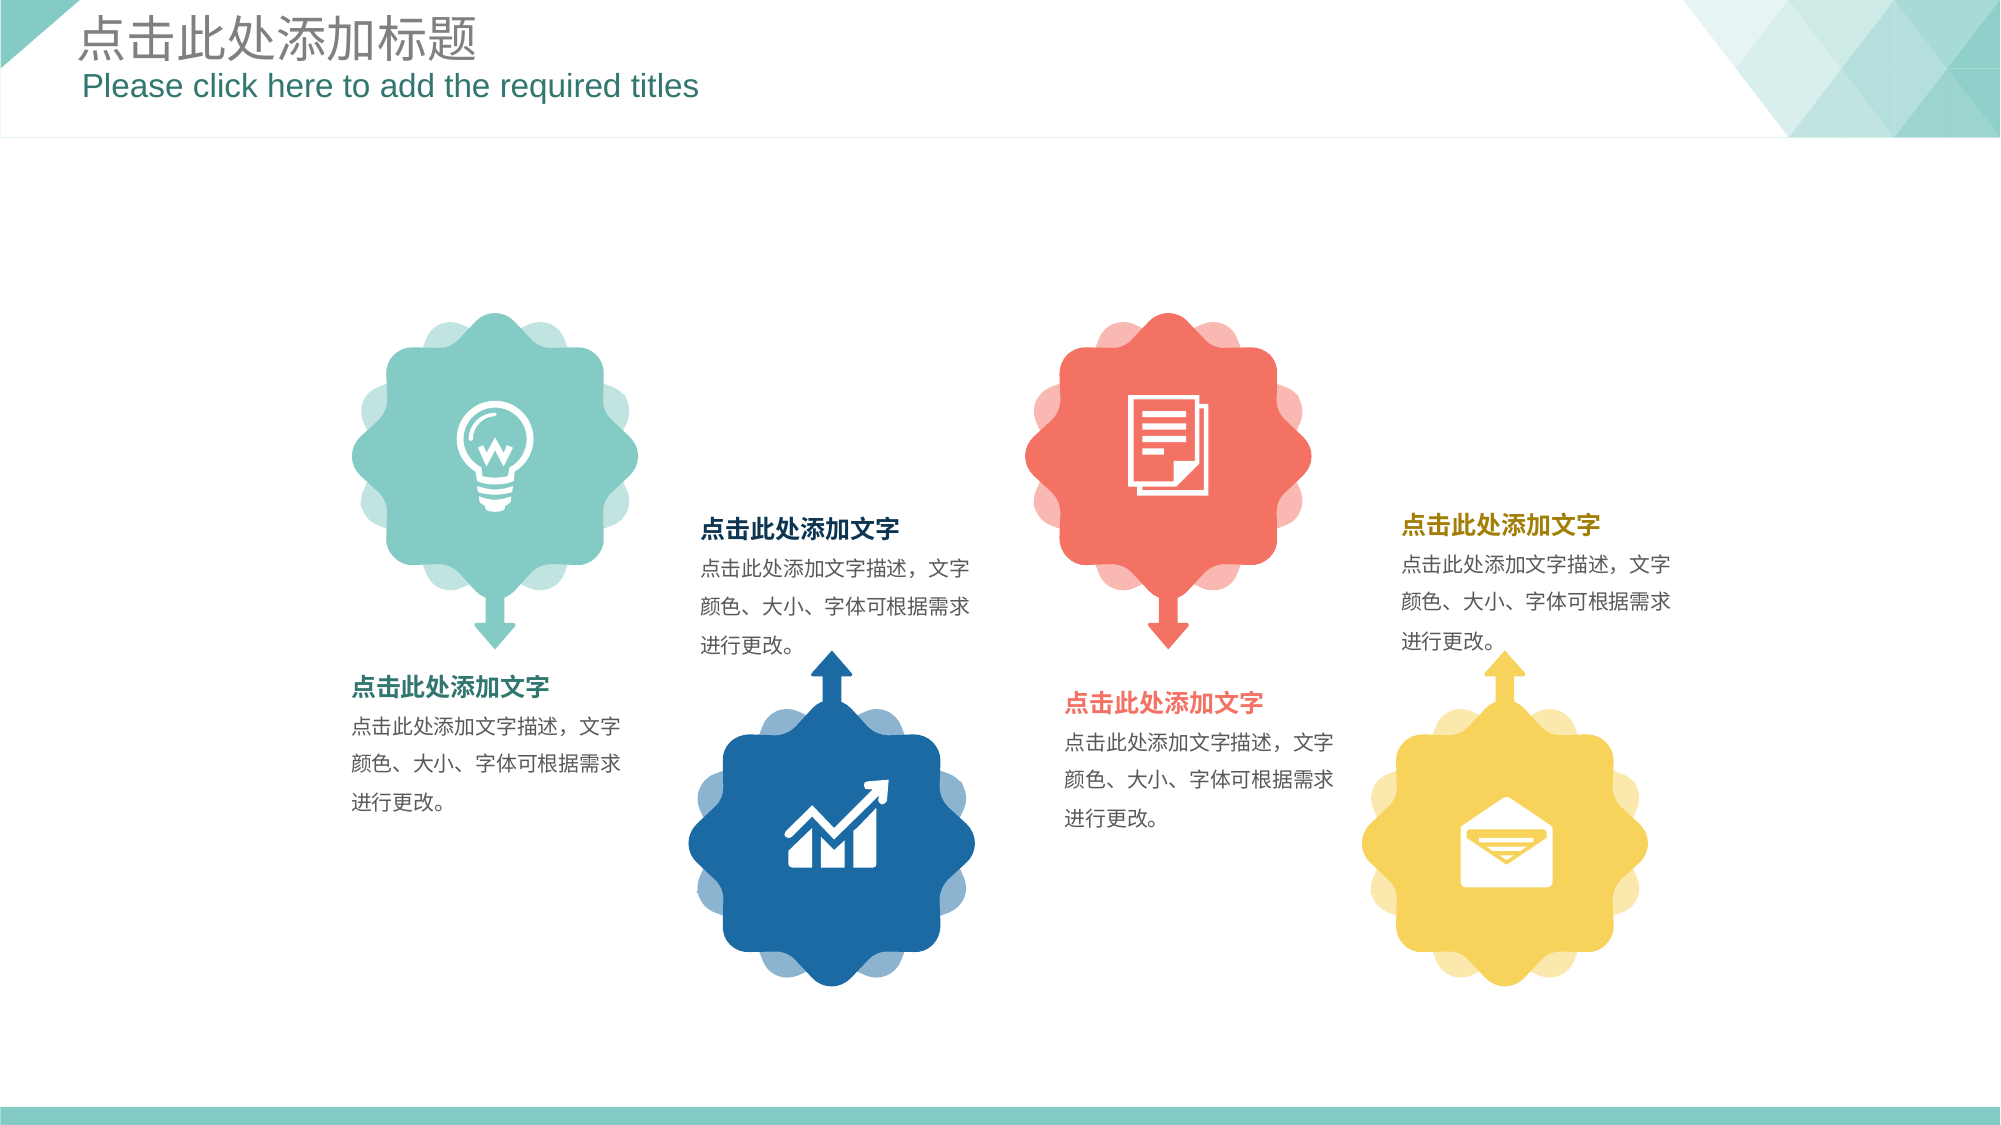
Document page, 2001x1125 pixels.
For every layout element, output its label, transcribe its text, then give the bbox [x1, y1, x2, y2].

text_box 点击此处添加文字 点击此处添加文字描述，文字颜色、大小、字体可根据需求进行更改。 [336, 648, 651, 823]
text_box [351, 312, 639, 600]
text_box [811, 665, 853, 696]
text_box [1484, 661, 1526, 696]
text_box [687, 699, 976, 987]
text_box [1361, 699, 1649, 987]
text_box [474, 610, 516, 648]
text_box [1147, 610, 1189, 650]
text_box 点击此处添加文字 点击此处添加文字描述，文字颜色、大小、字体可根据需求进行更改。 [1049, 664, 1364, 839]
text_box 点击此处添加文字 点击此处添加文字描述，文字颜色、大小、字体可根据需求进行更改。 [1386, 487, 1699, 661]
text_box 点击此处添加文字 点击此处添加文字描述，文字颜色、大小、字体可根据需求进行更改。 [685, 491, 1000, 665]
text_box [1024, 312, 1313, 600]
text_box 点击此处添加标题 [62, 0, 636, 75]
text_box Please click here to add the required titles [67, 57, 716, 112]
